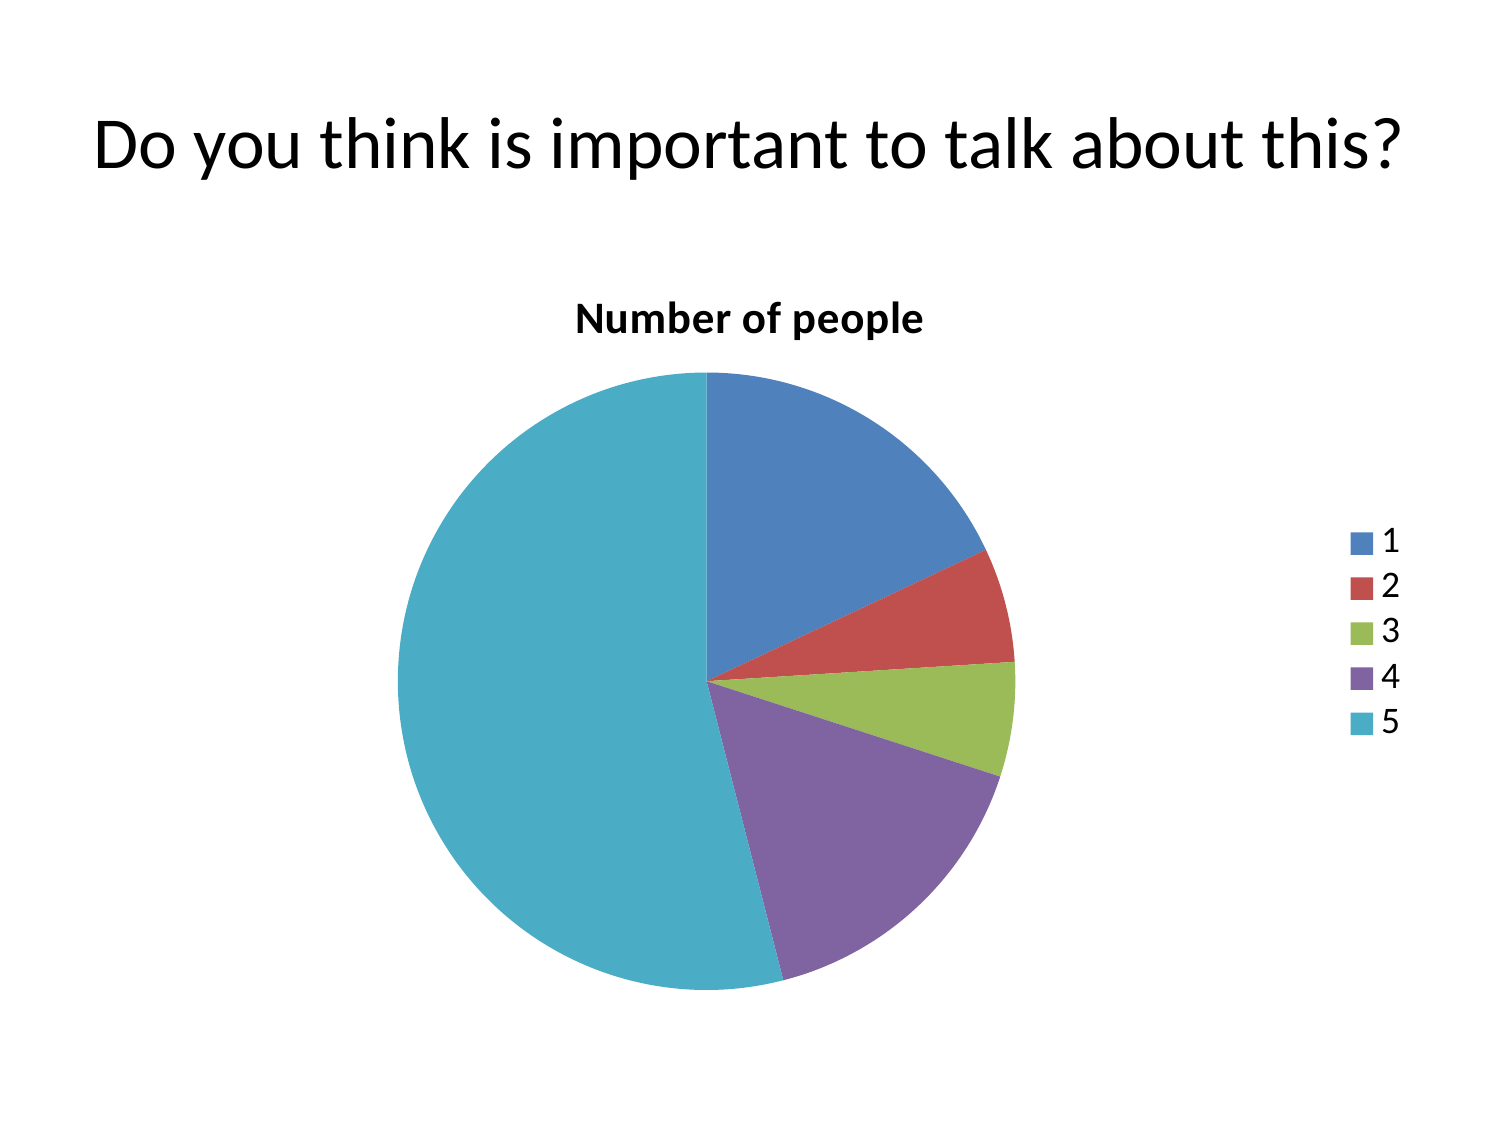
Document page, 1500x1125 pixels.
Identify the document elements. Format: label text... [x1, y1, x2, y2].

chart [74, 262, 1426, 1006]
title Do you think is important to talk about this? [75, 45, 1425, 233]
